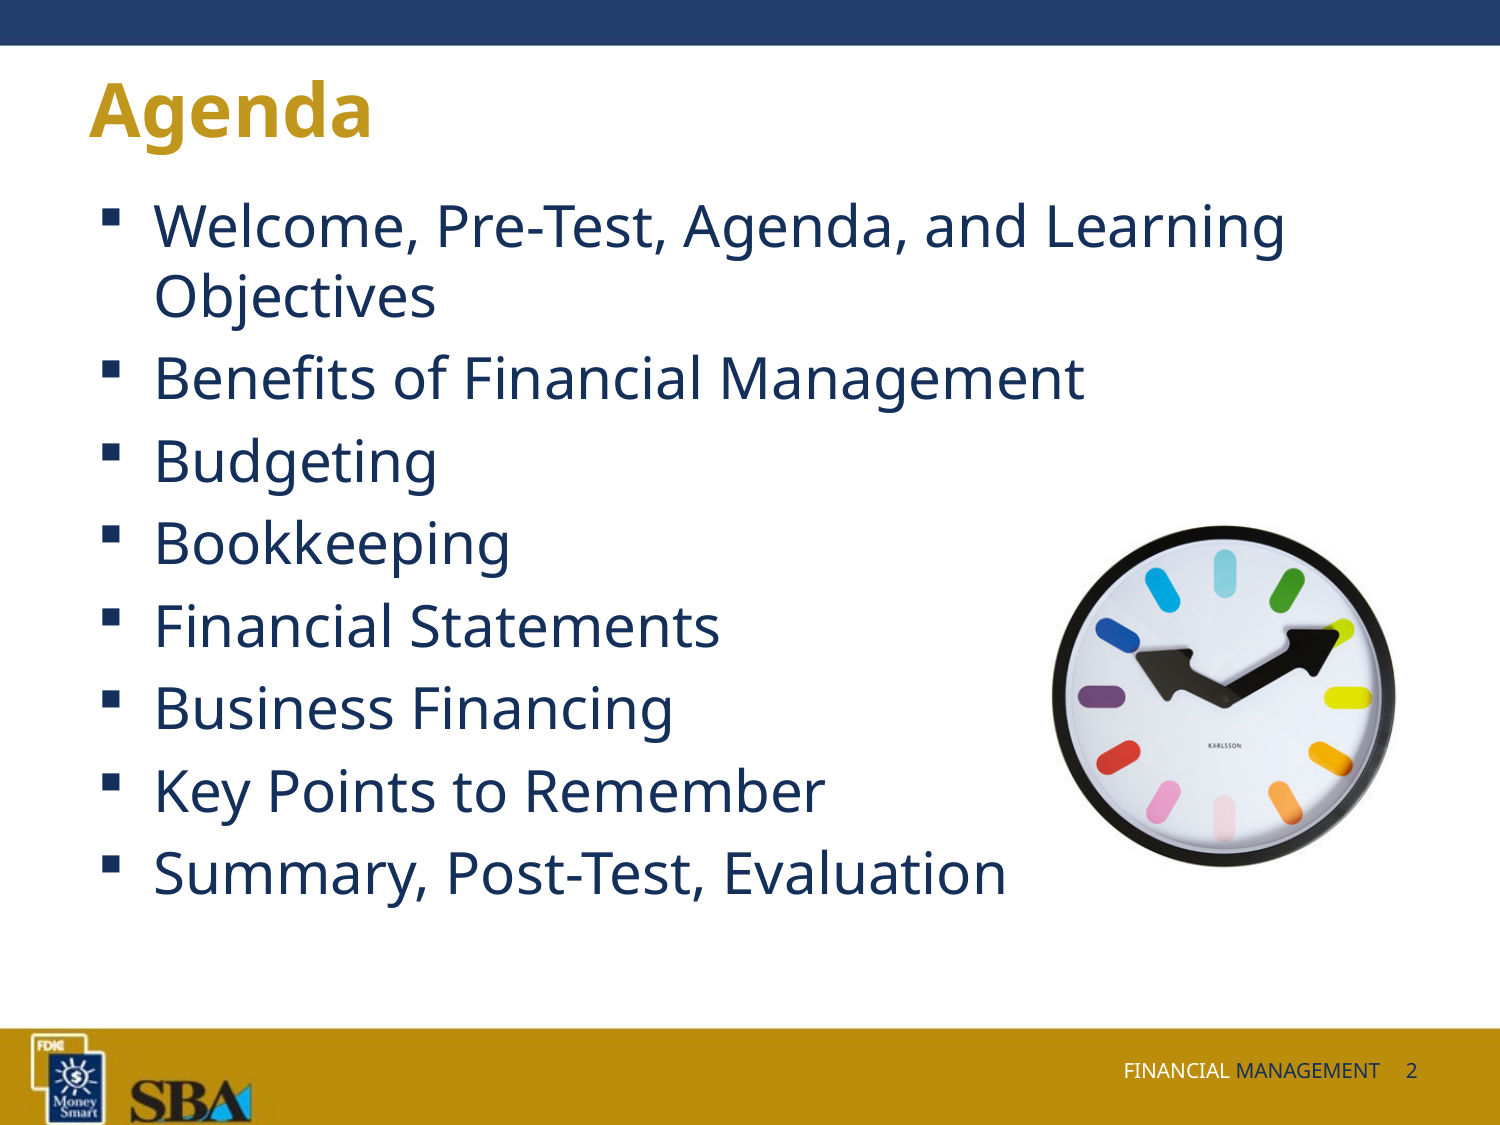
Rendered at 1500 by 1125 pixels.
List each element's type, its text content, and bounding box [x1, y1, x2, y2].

list Welcome, Pre-Test, Agenda, and Learning Objectives Benefits of Financial Management Budgeting Bookkeeping Financial Statements Business Financing Key Points to Remember Summary, Post-Test, Evaluation [89, 181, 1426, 915]
picture [0, 0, 1500, 1125]
title Agenda [81, 54, 1433, 156]
